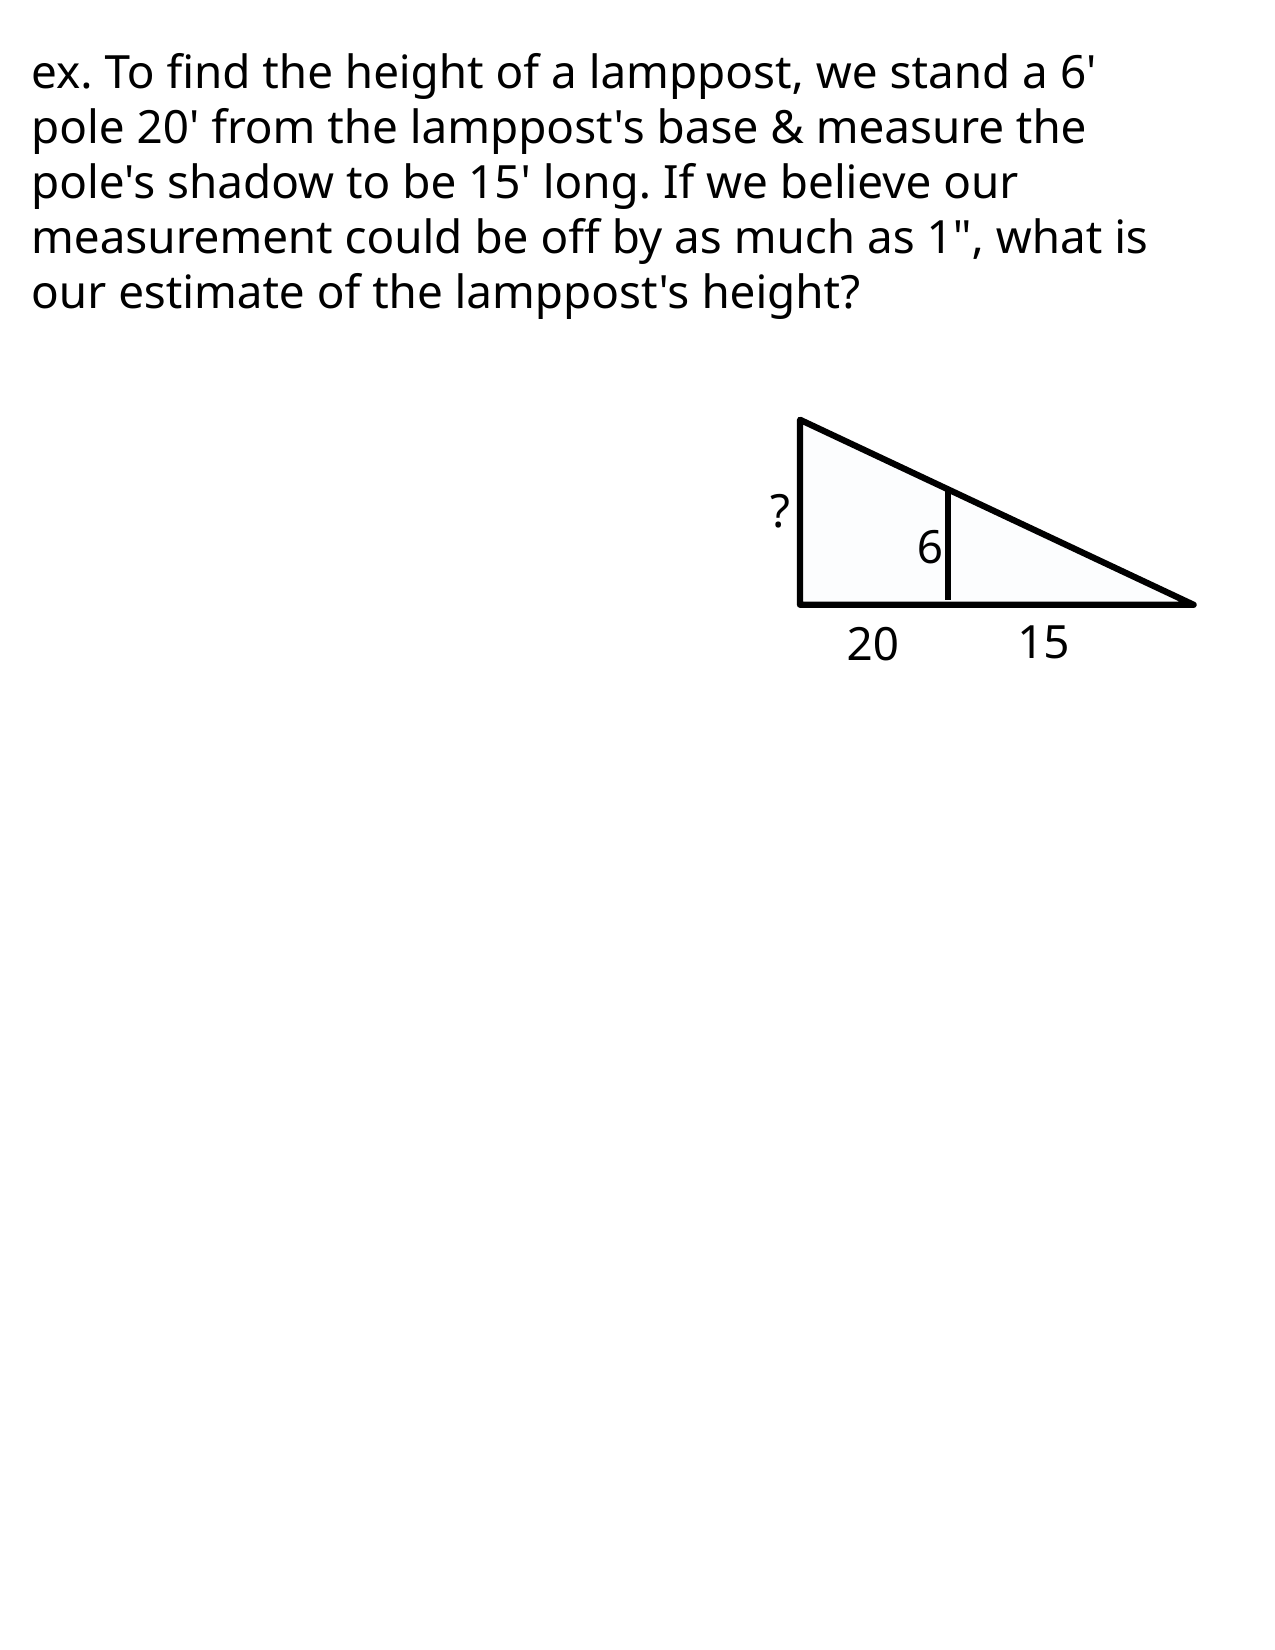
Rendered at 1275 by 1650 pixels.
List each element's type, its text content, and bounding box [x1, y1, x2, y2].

text_box ex. To find the height of a lamppost, we stand a 6' pole 20' from the lamppost's base & measure the pole's shadow to be 15' long. If we believe our measurement could be off by as much as 1", what is our estimate of the lamppost's height? [17, 36, 1217, 325]
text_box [755, 419, 1194, 679]
